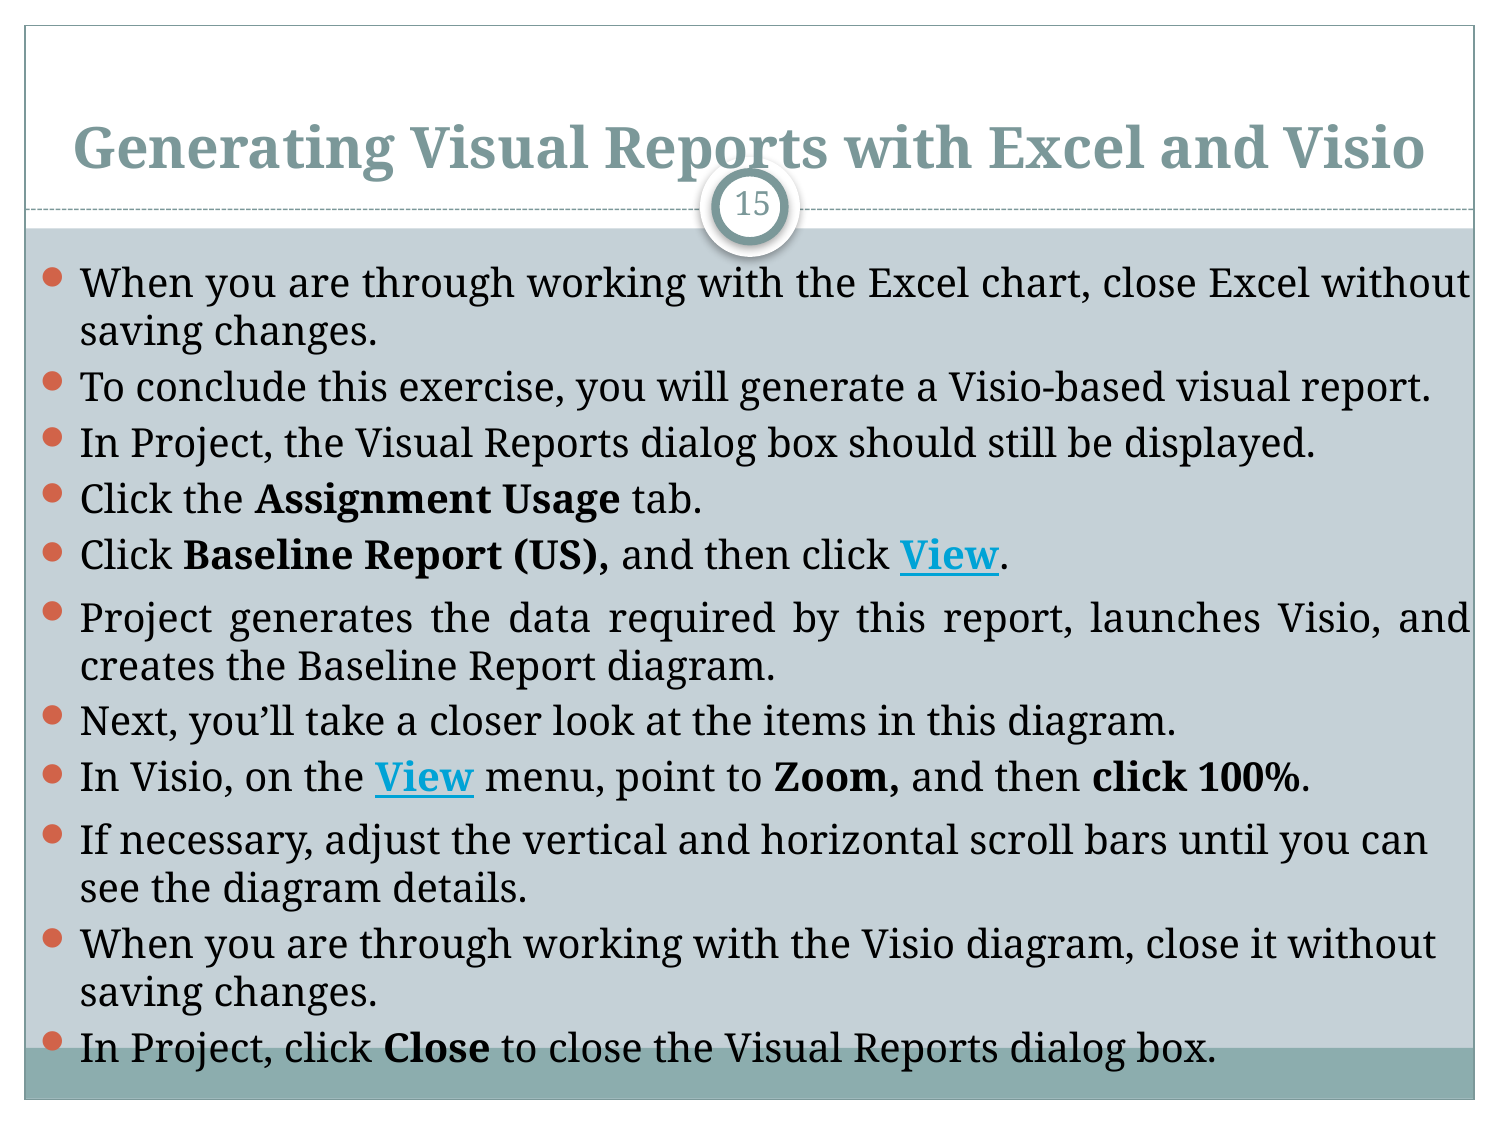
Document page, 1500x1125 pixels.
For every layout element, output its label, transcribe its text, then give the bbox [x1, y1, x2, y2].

slide_number 15 [715, 168, 791, 241]
title Generating Visual Reports with Excel and Visio [49, 37, 1450, 188]
list When you are through working with the Excel chart, close Excel without saving changes. To conclude this exercise, you will generate a Visio-based visual report. In Project, the Visual Reports dialog box should still be displayed. Click the Assignment Usage tab. Click Baseline Report (US), and then click View. Project generates the data required by this report, launches Visio, and creates the Baseline Report diagram. Next, you’ll take a closer look at the items in this diagram. In Visio, on the View menu, point to Zoom, and then click 100%. If necessary, adjust the vertical and horizontal scroll bars until you can see the diagram details. When you are through working with the Visio diagram, close it without saving changes. In Project, click Close to close the Visual Reports dialog box. [24, 250, 1488, 1088]
